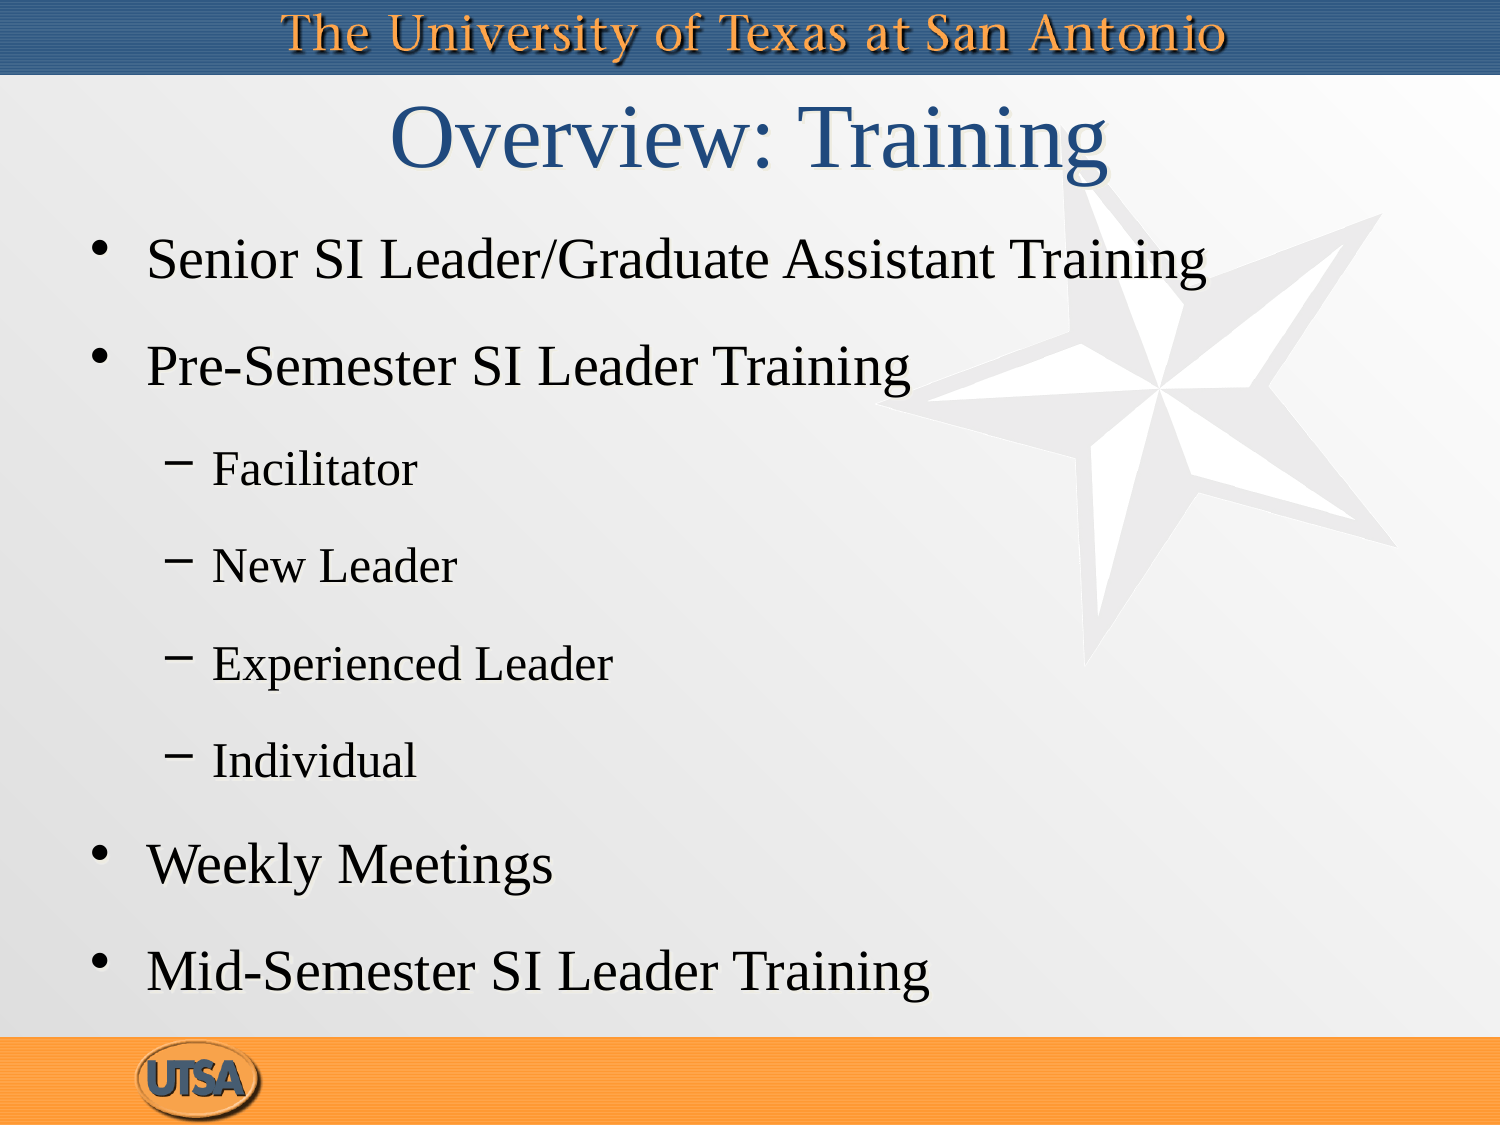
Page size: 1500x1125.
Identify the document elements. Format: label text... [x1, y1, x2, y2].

picture [0, 0, 1500, 75]
picture [0, 1037, 1500, 1125]
list Senior SI Leader/Graduate Assistant Training Pre-Semester SI Leader Training Facilitator New Leader Experienced Leader Individual Weekly Meetings Mid-Semester SI Leader Training [74, 212, 1463, 1051]
title Overview: Training [112, 62, 1388, 201]
